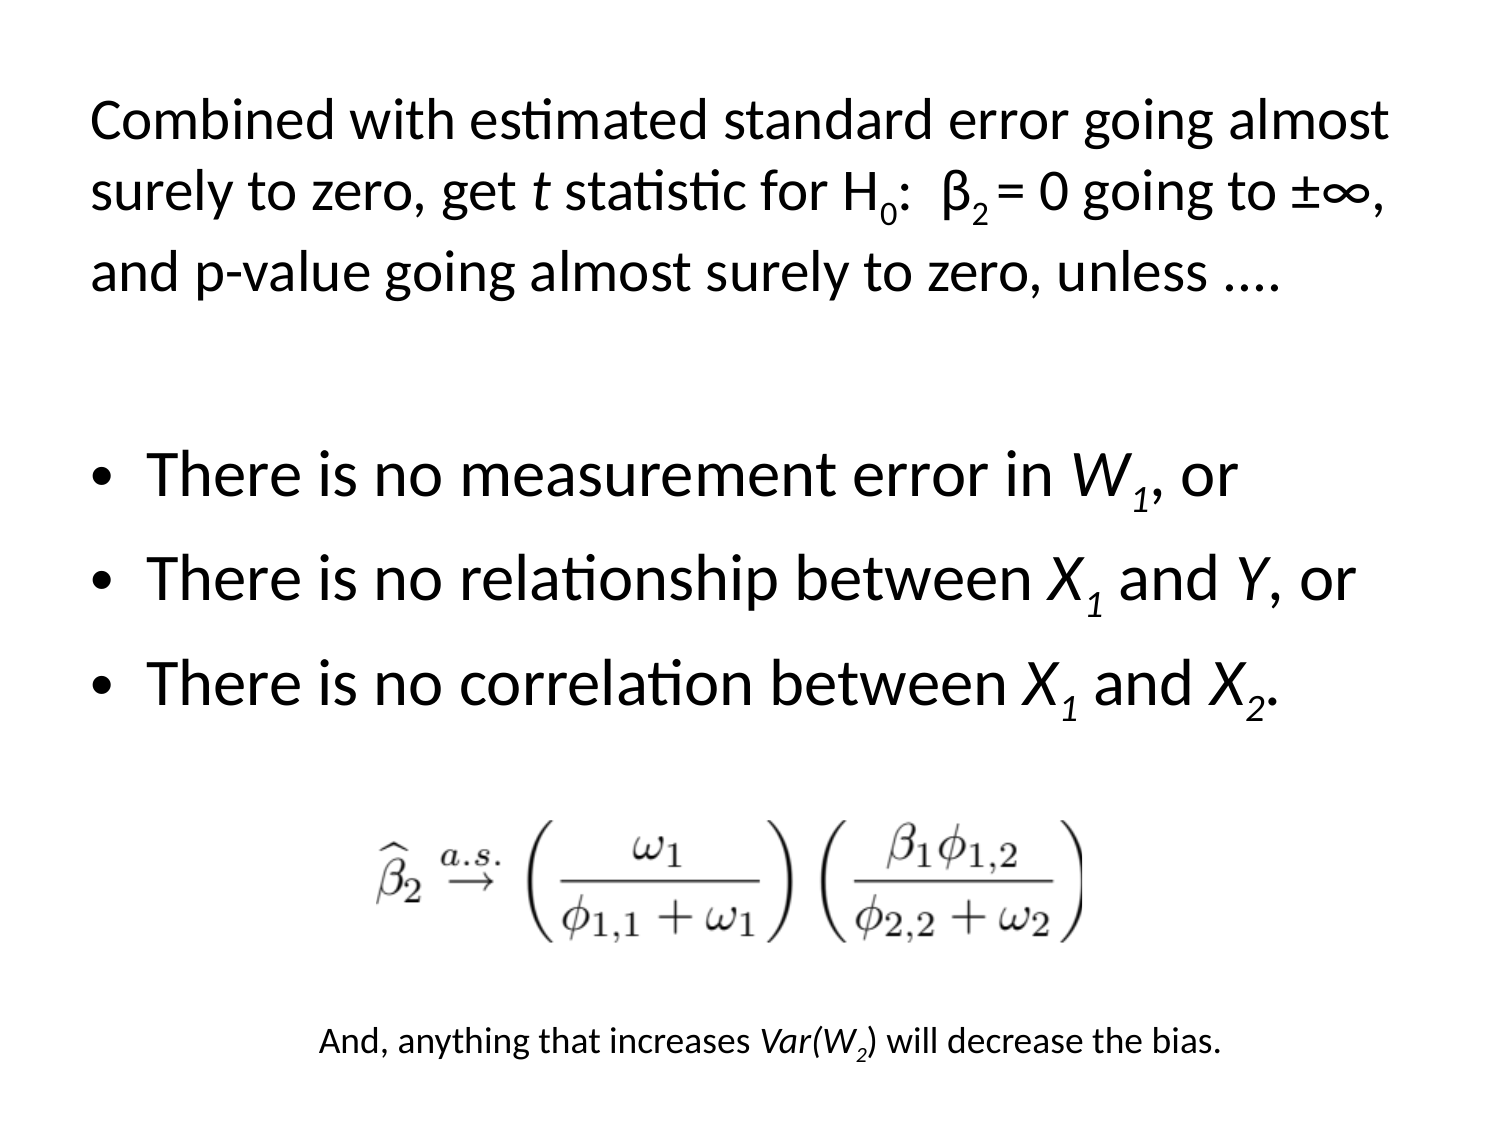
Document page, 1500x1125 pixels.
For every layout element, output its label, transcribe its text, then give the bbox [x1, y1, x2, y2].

list There is no measurement error in W1, or There is no relationship between X1 and Y, or There is no correlation between X1 and X2. [75, 422, 1425, 738]
text_box And, anything that increases Var(W2) will decrease the bias. [304, 1008, 1238, 1075]
title Combined with estimated standard error going almost surely to zero, get t statistic for H0: β2 = 0 going to ±∞, and p-value going almost surely to zero, unless .... [75, 49, 1425, 422]
picture [375, 819, 1083, 944]
